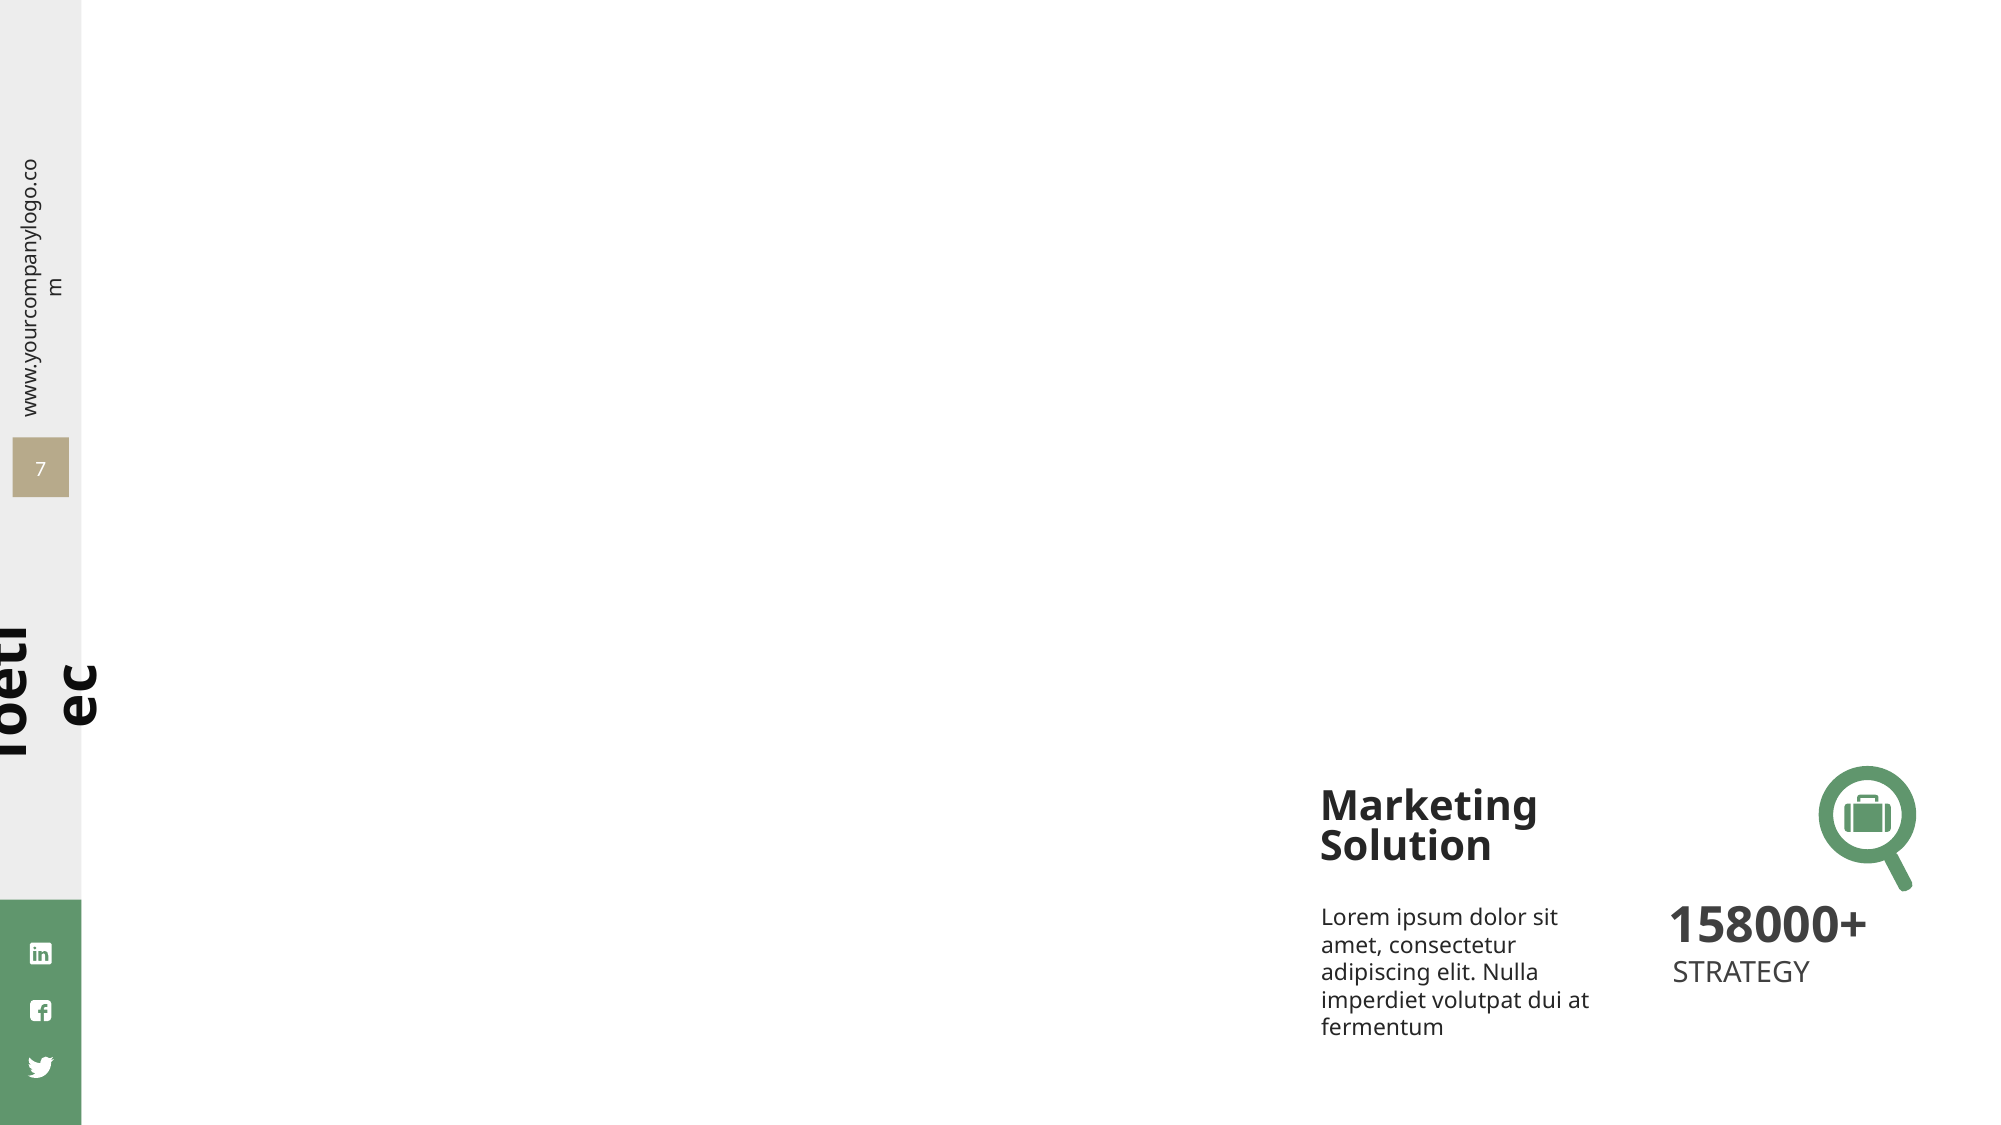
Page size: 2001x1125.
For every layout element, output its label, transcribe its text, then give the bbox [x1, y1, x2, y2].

picture [81, 0, 2000, 1125]
slide_number 7 [12, 437, 69, 498]
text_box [1818, 765, 1917, 892]
